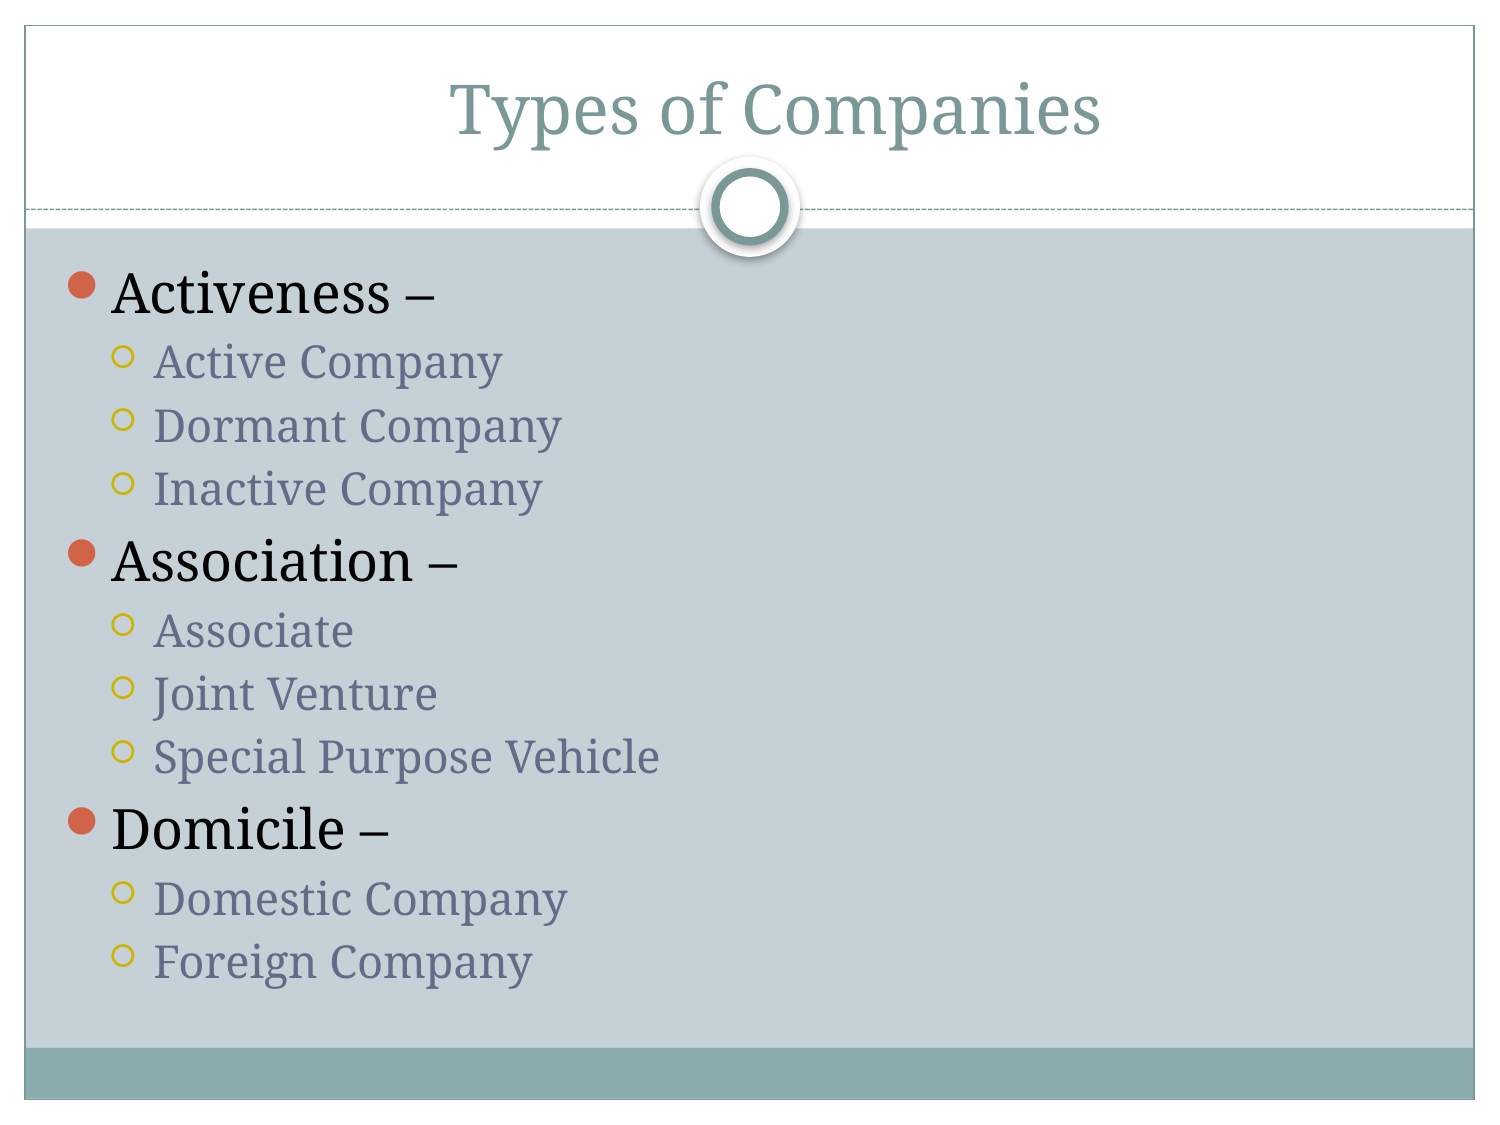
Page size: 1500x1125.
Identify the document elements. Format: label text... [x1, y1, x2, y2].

list Activeness – Active Company Dormant Company Inactive Company Association – Associate Joint Venture Special Purpose Vehicle Domicile – Domestic Company Foreign Company [49, 250, 1445, 1001]
text_box Types of Companies [76, 30, 1477, 156]
